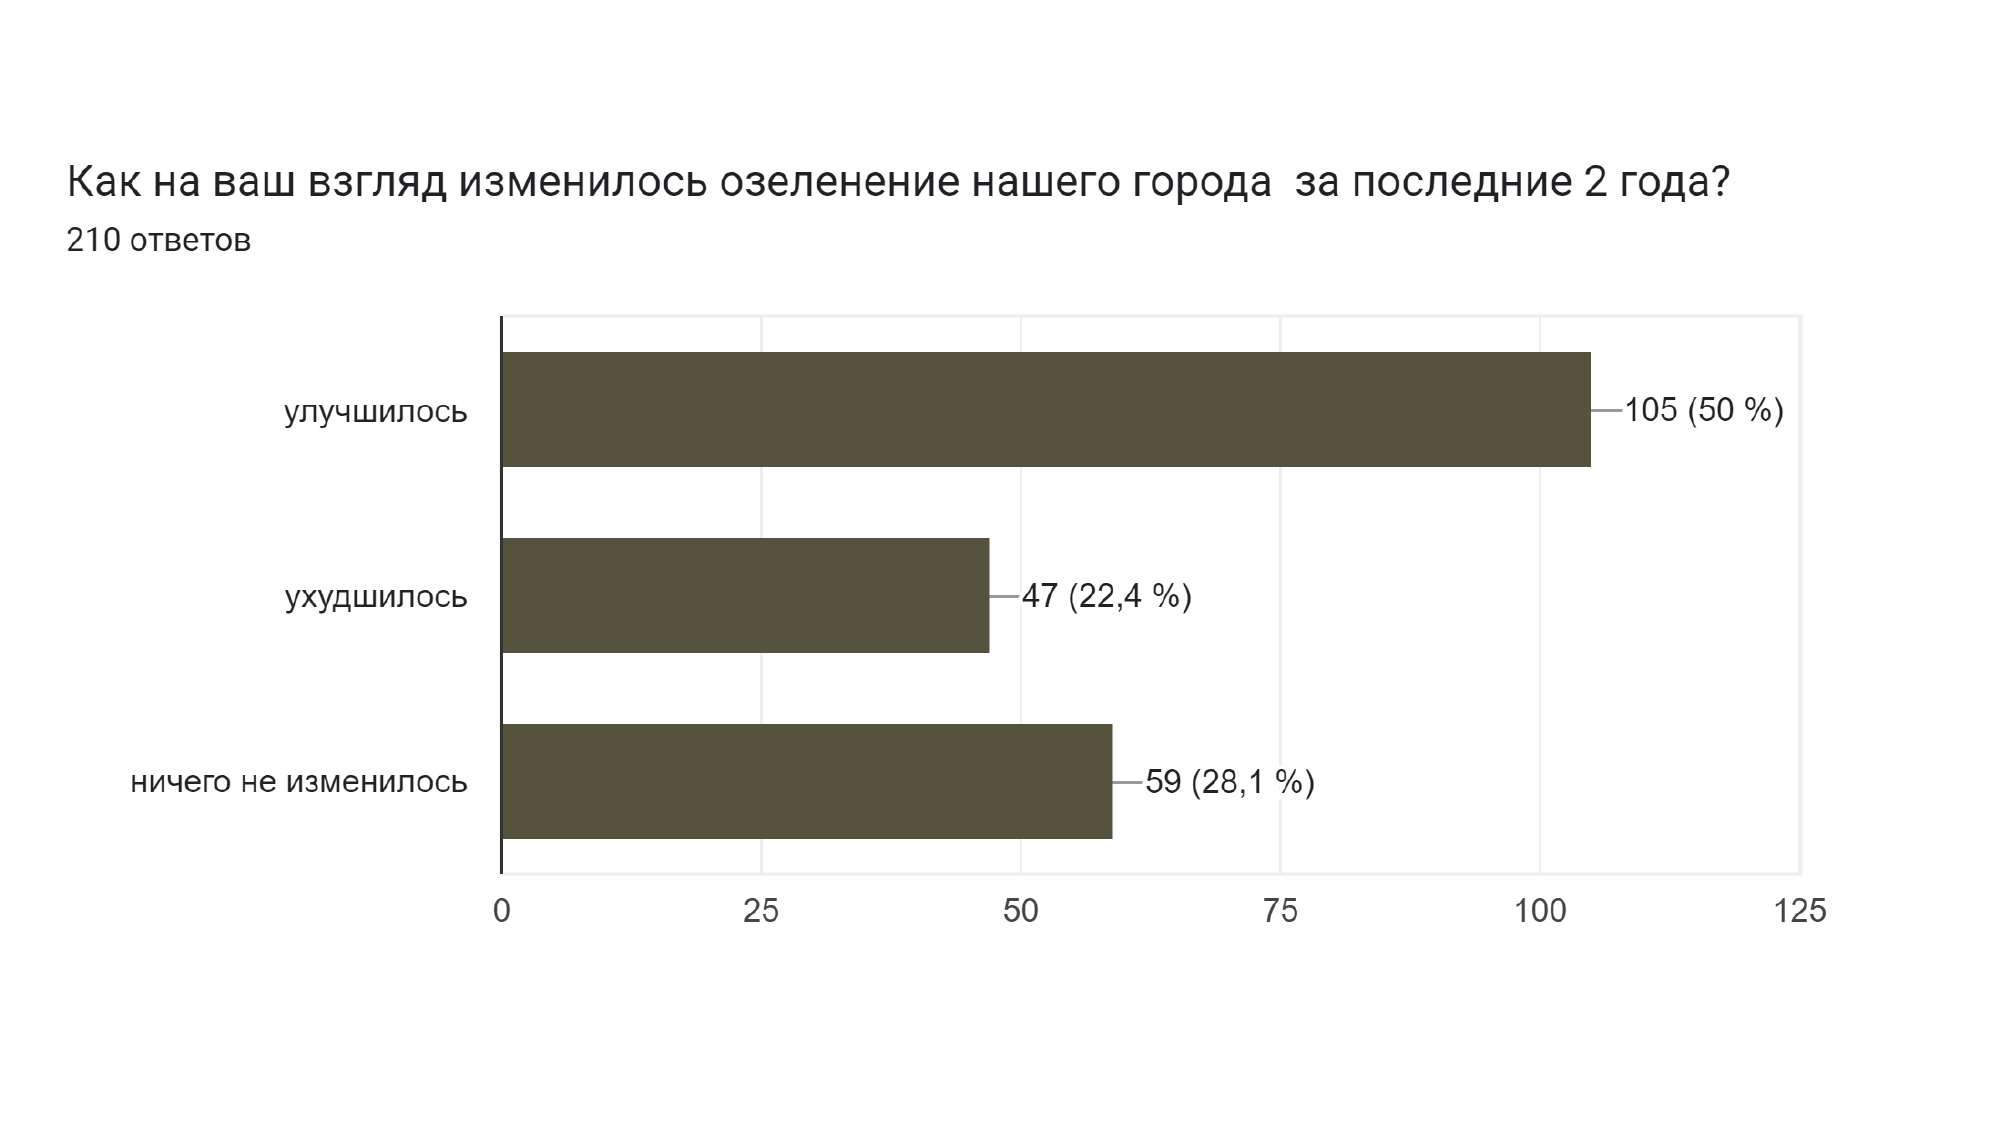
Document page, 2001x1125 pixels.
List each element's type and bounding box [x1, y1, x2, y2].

picture [0, 86, 2000, 1038]
